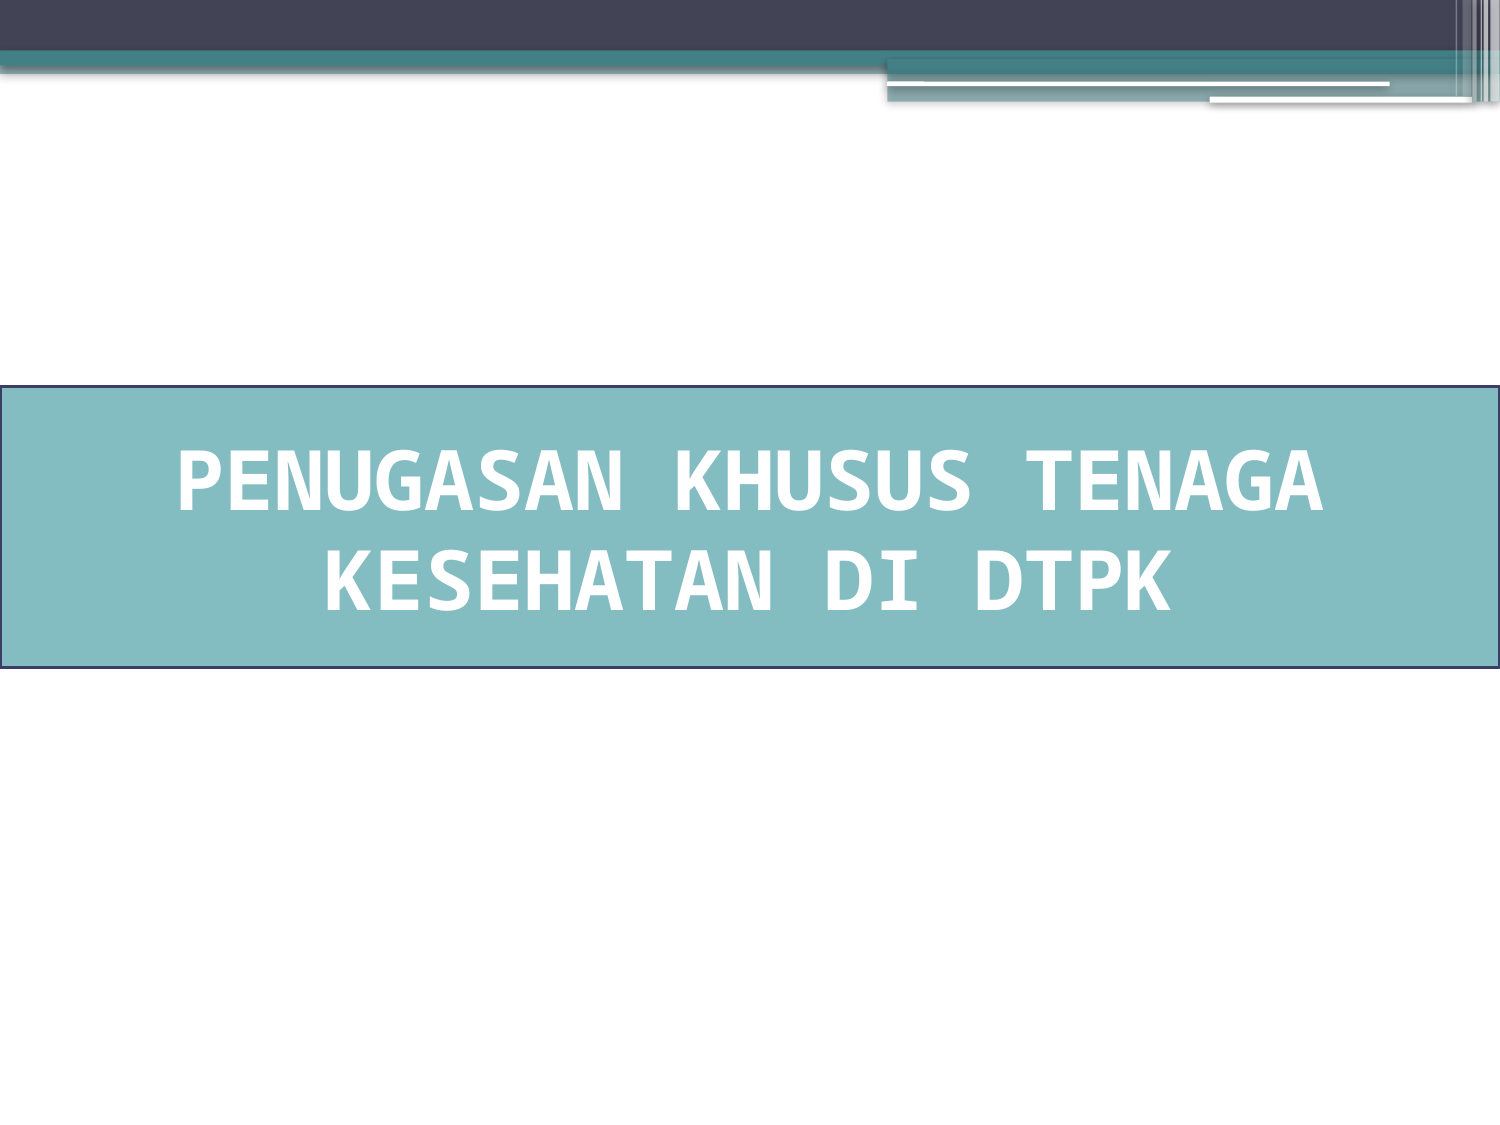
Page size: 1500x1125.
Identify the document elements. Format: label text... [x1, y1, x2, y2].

text_box PENUGASAN KHUSUS TENAGA KESEHATAN DI DTPK [0, 385, 1500, 669]
